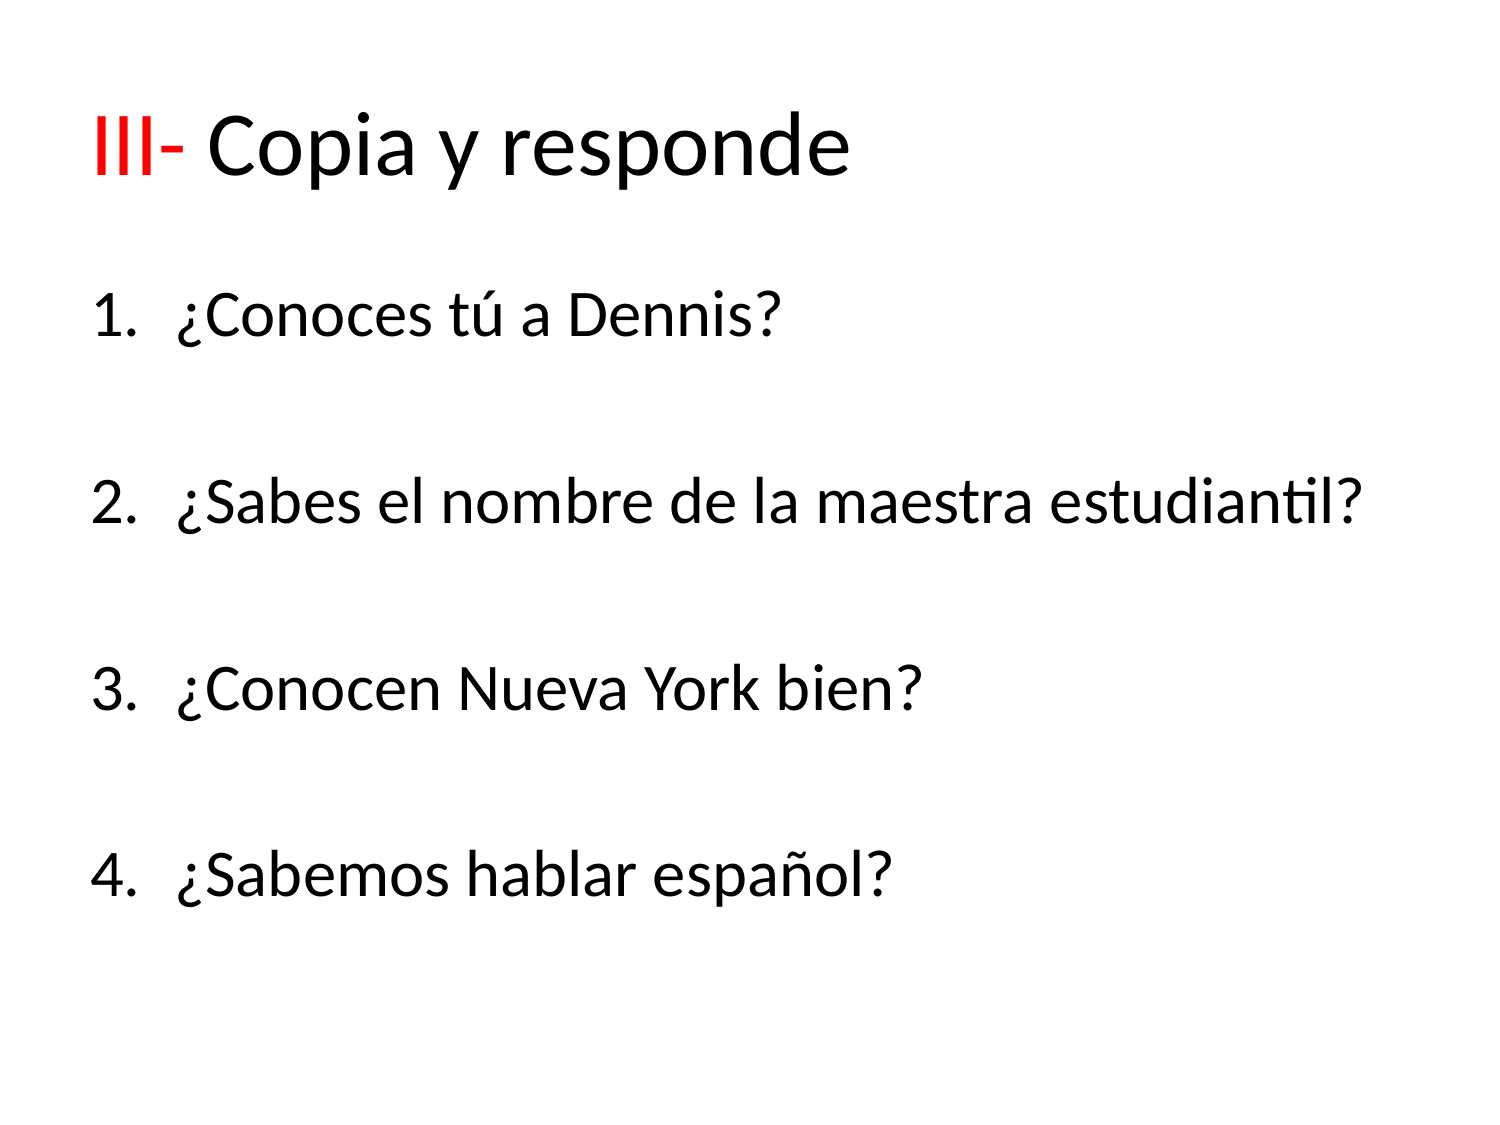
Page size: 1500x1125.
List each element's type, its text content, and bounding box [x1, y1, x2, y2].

list ¿Conoces tú a Dennis? ¿Sabes el nombre de la maestra estudiantil? ¿Conocen Nueva York bien? ¿Sabemos hablar español? [74, 262, 1426, 1006]
title III- Copia y responde [74, 44, 1426, 233]
